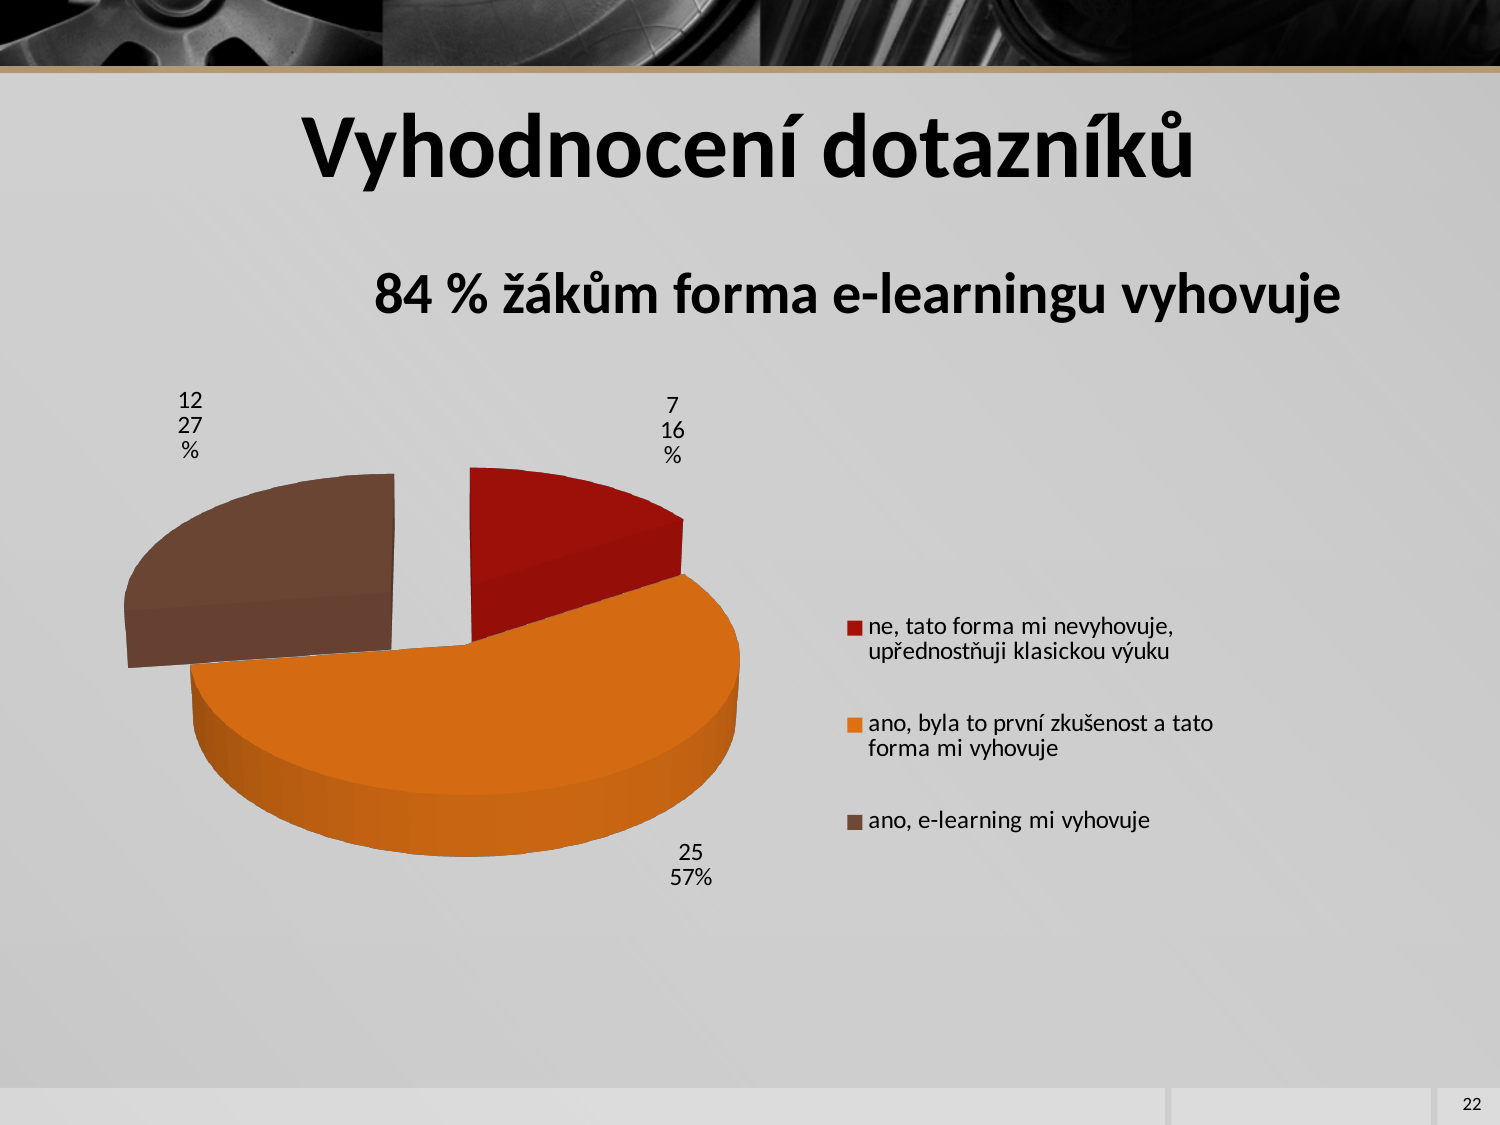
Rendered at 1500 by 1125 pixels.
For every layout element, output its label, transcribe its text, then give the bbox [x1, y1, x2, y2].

text_box Vyhodnocení dotazníků [100, 78, 1400, 184]
slide_number 22 [1434, 1084, 1497, 1122]
chart [29, 184, 1459, 1059]
picture [0, 0, 1500, 66]
